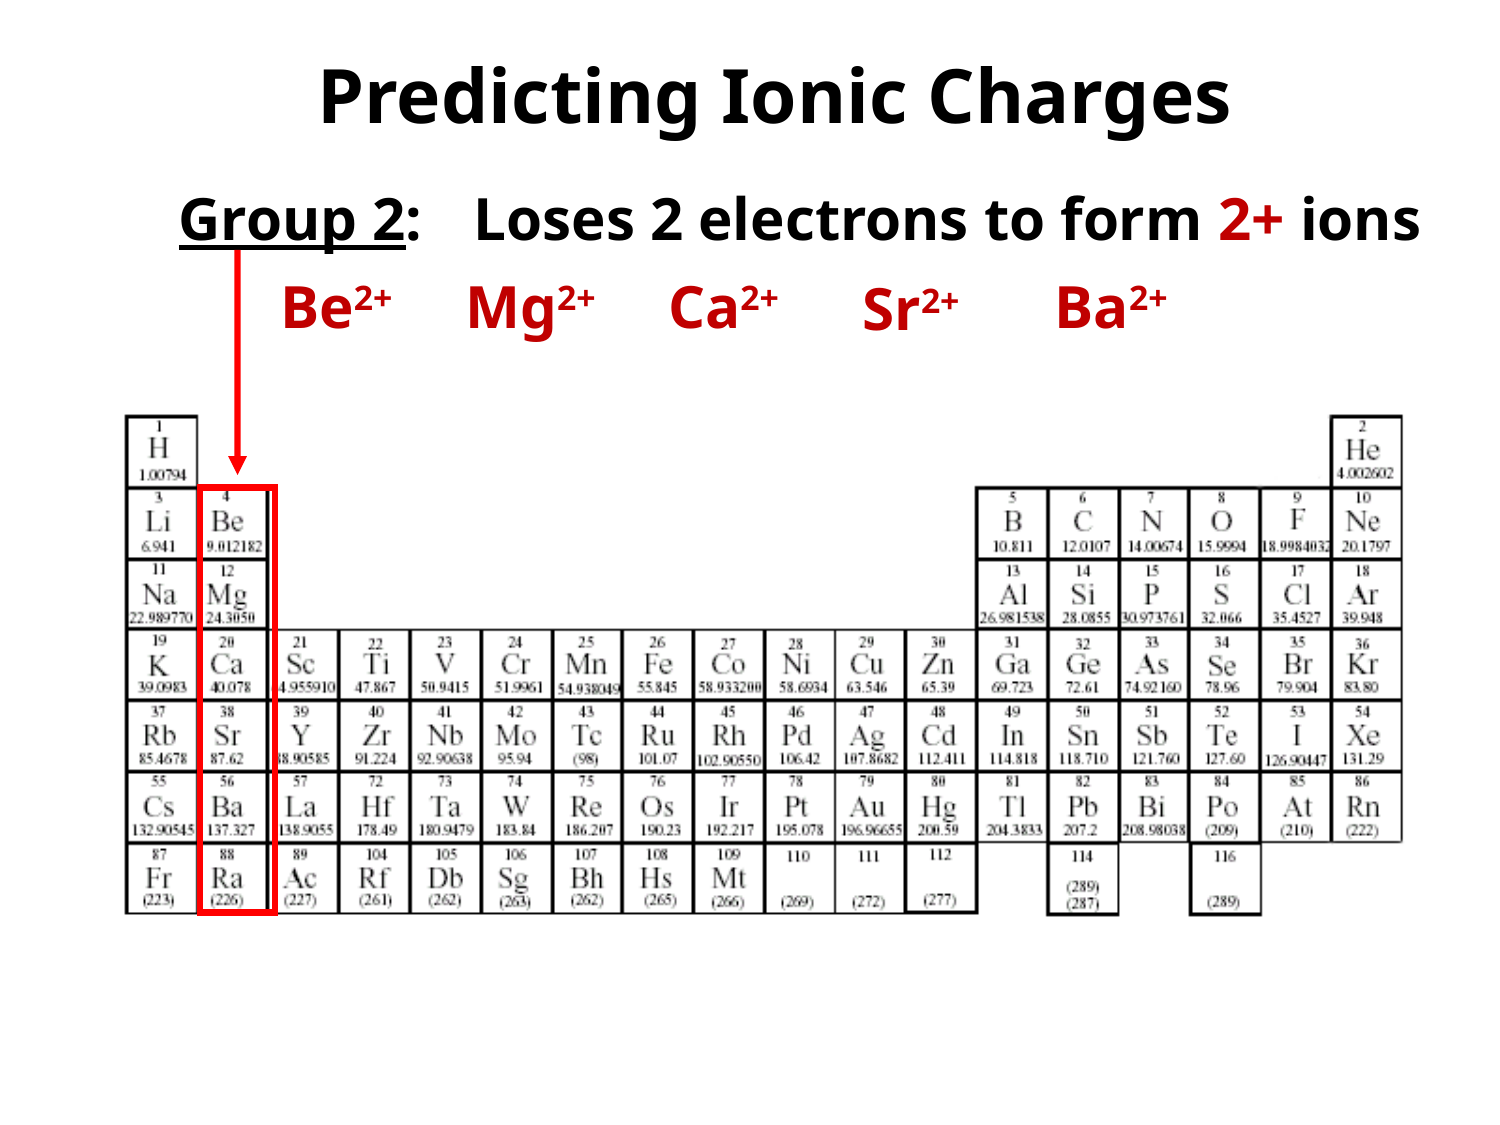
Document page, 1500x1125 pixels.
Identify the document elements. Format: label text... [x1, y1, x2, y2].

text_box Sr2+ [847, 264, 975, 350]
text_box Ca2+ [653, 262, 794, 348]
text_box Group 2: [164, 174, 438, 260]
text_box Be2+ [265, 262, 408, 348]
picture [99, 387, 1436, 943]
text_box Mg2+ [450, 262, 611, 348]
text_box Loses 2 electrons to form 2+ ions [458, 174, 1437, 260]
text_box Ba2+ [1039, 262, 1183, 348]
title Predicting Ionic Charges [137, 37, 1413, 151]
